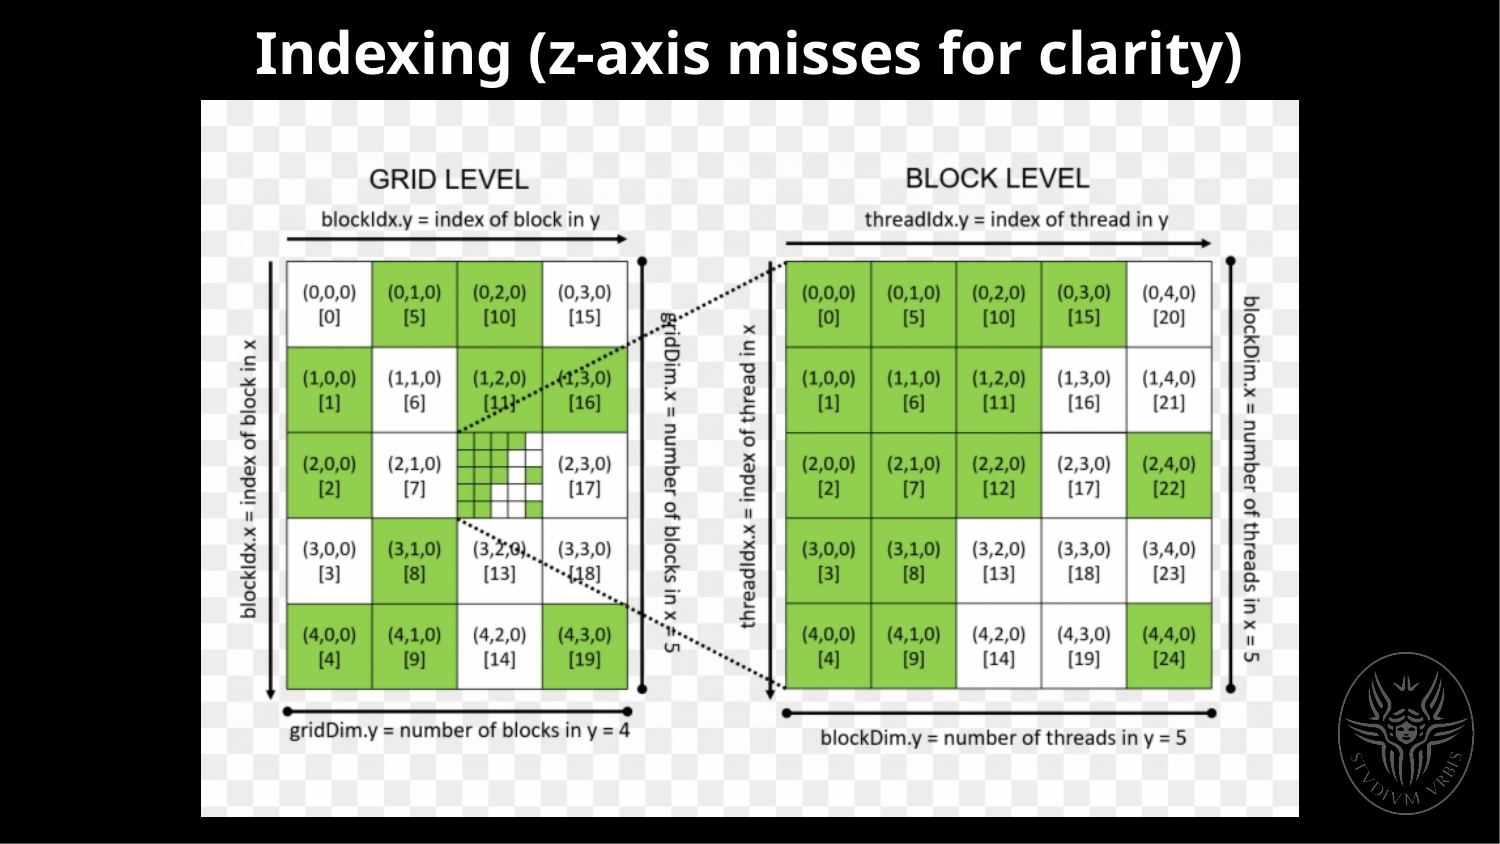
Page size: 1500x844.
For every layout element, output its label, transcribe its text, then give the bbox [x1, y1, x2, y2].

picture [200, 99, 1299, 817]
picture [1331, 644, 1480, 828]
title Indexing (z-axis misses for clarity) [103, 0, 1397, 111]
text_box [0, 0, 1500, 844]
